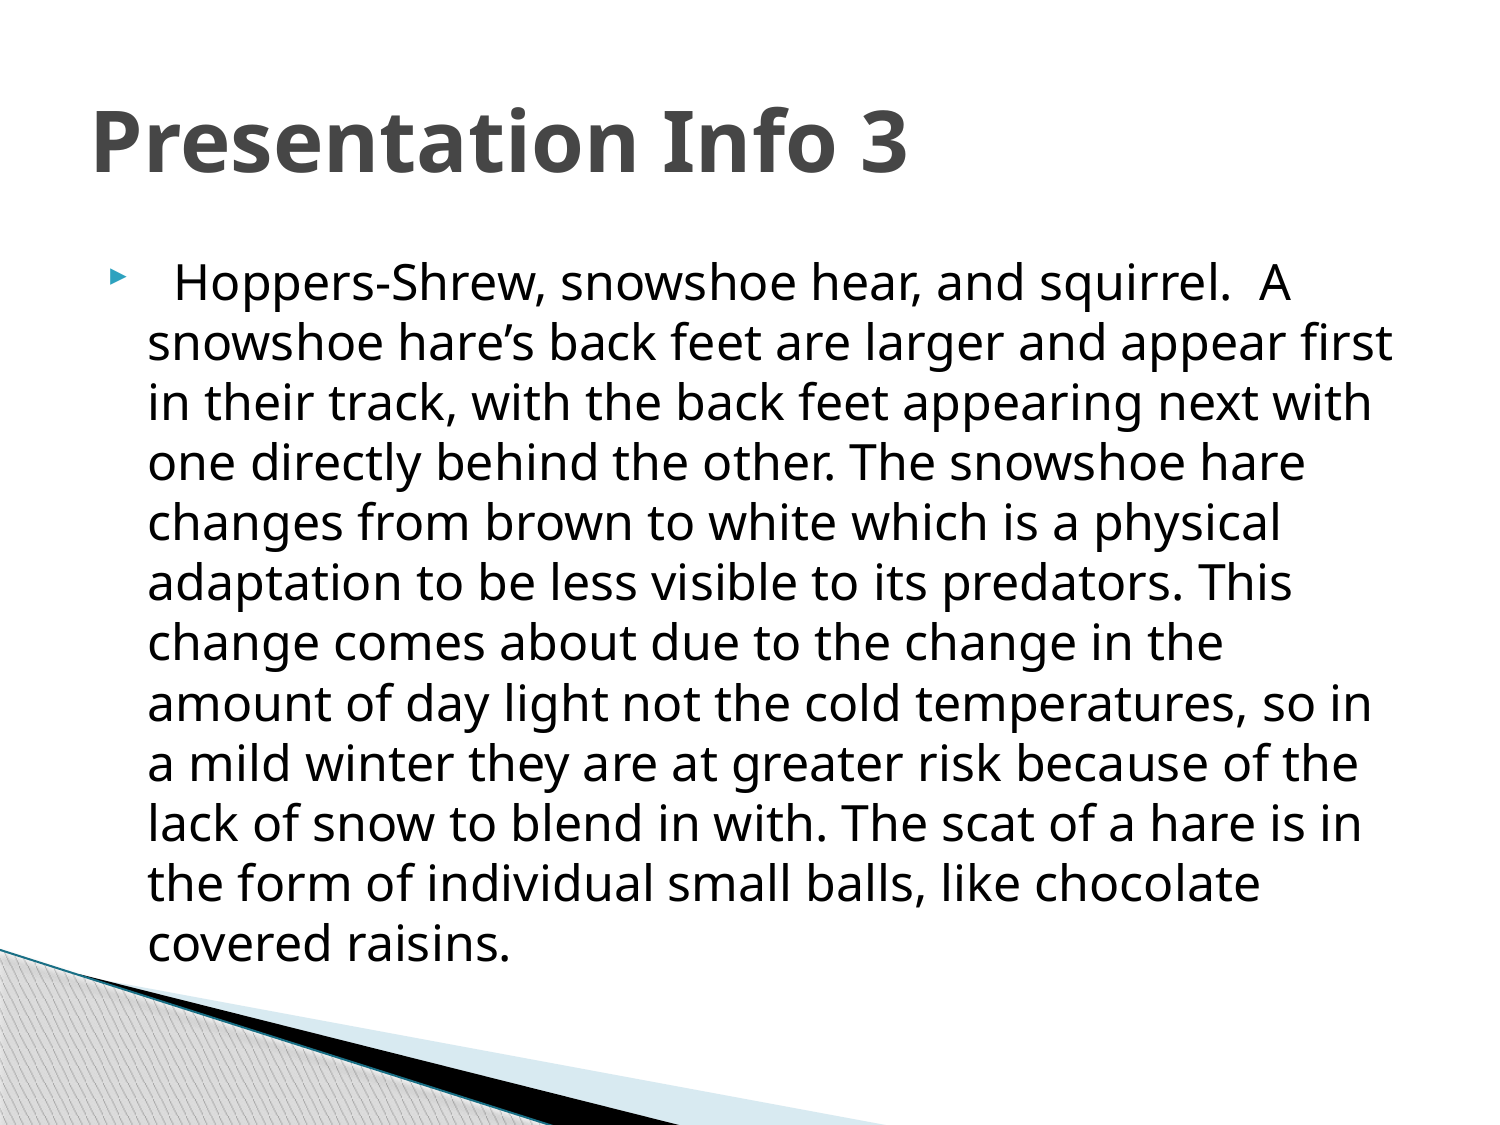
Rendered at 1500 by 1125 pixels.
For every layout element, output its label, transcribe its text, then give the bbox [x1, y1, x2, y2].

title Presentation Info 3 [75, 45, 1425, 233]
list Hoppers-Shrew, snowshoe hear, and squirrel. A snowshoe hare’s back feet are larger and appear first in their track, with the back feet appearing next with one directly behind the other. The snowshoe hare changes from brown to white which is a physical adaptation to be less visible to its predators. This change comes about due to the change in the amount of day light not the cold temperatures, so in a mild winter they are at greater risk because of the lack of snow to blend in with. The scat of a hare is in the form of individual small balls, like chocolate covered raisins. [74, 242, 1426, 986]
